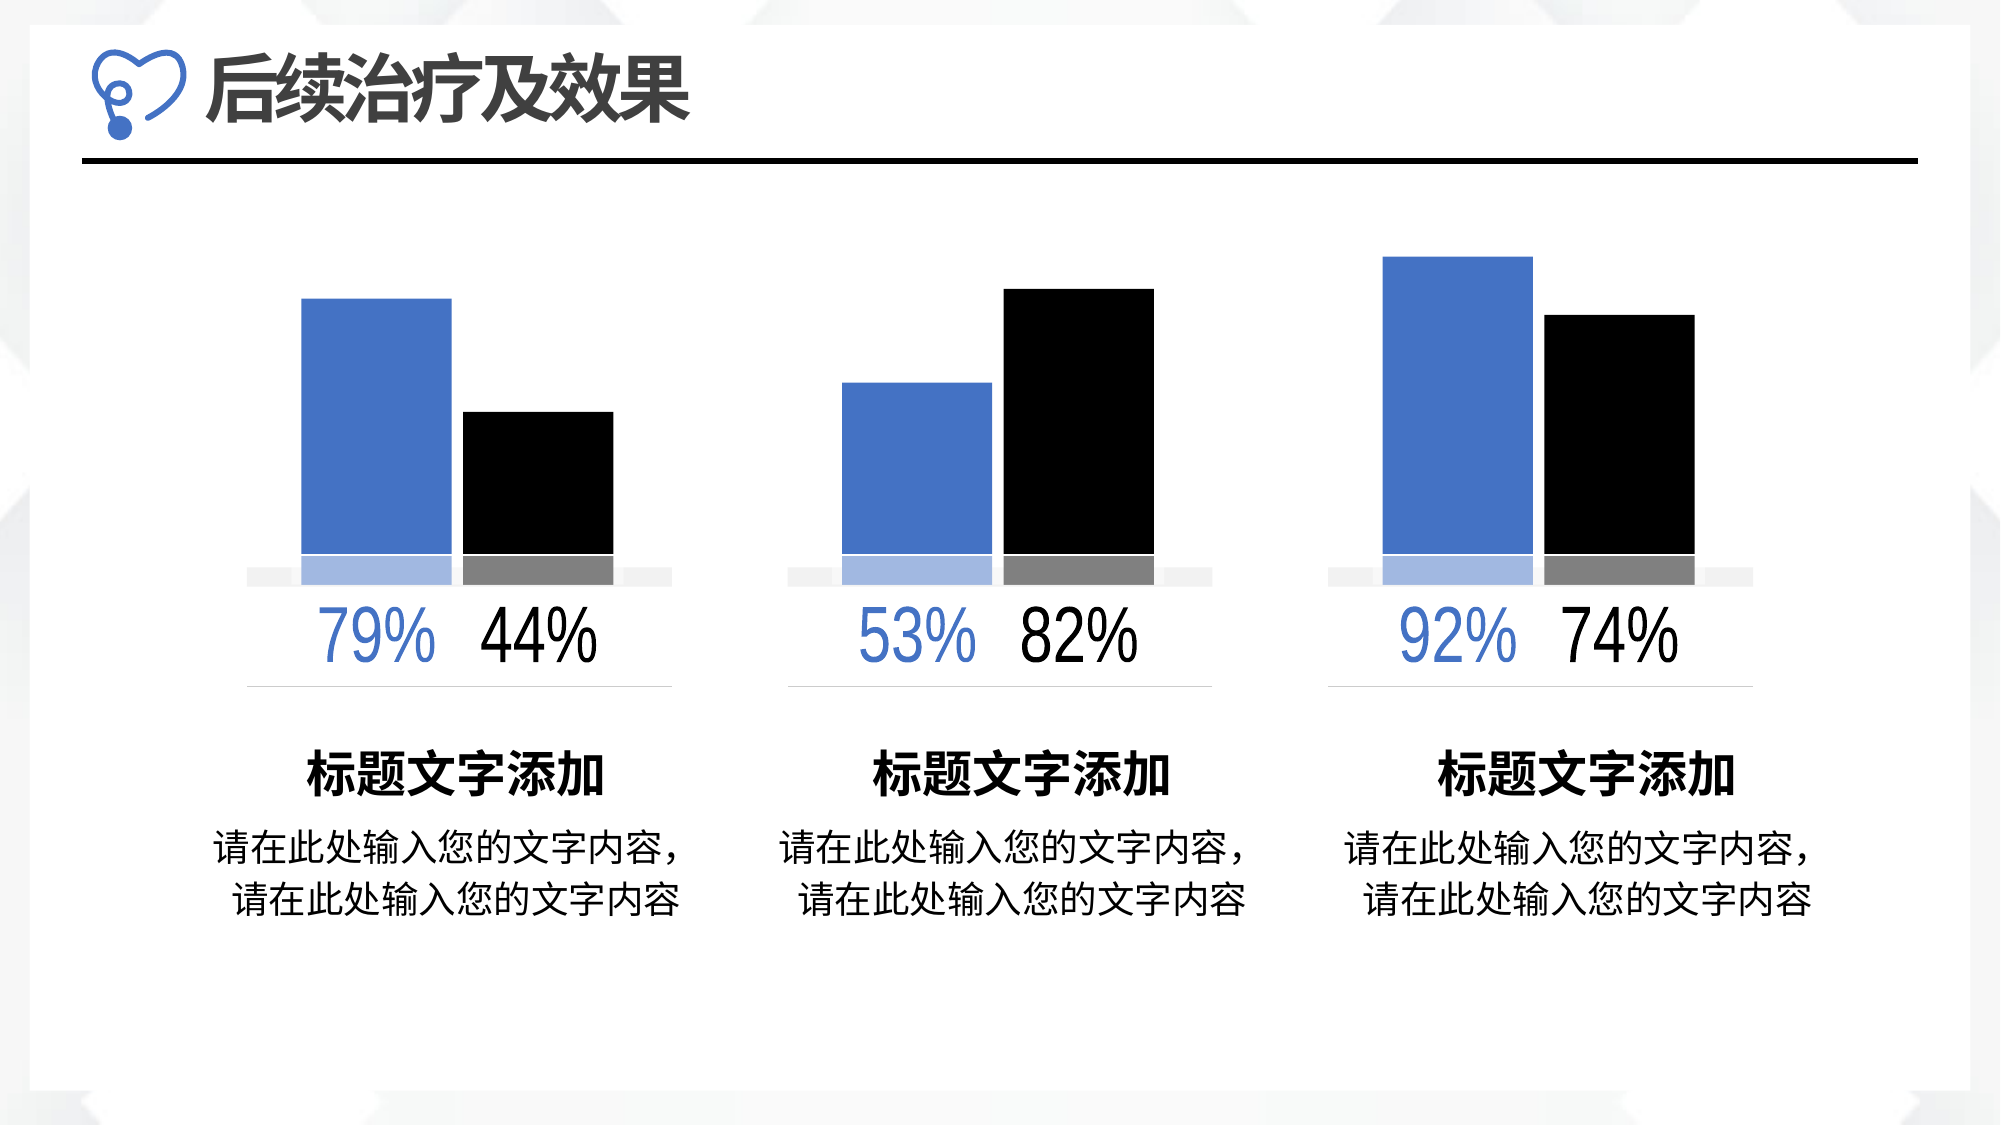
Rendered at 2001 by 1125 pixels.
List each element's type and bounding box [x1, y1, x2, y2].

text_box [1318, 735, 1857, 926]
text_box [246, 230, 1754, 687]
text_box [187, 735, 726, 926]
picture [0, 0, 2001, 1125]
text_box [752, 735, 1292, 926]
